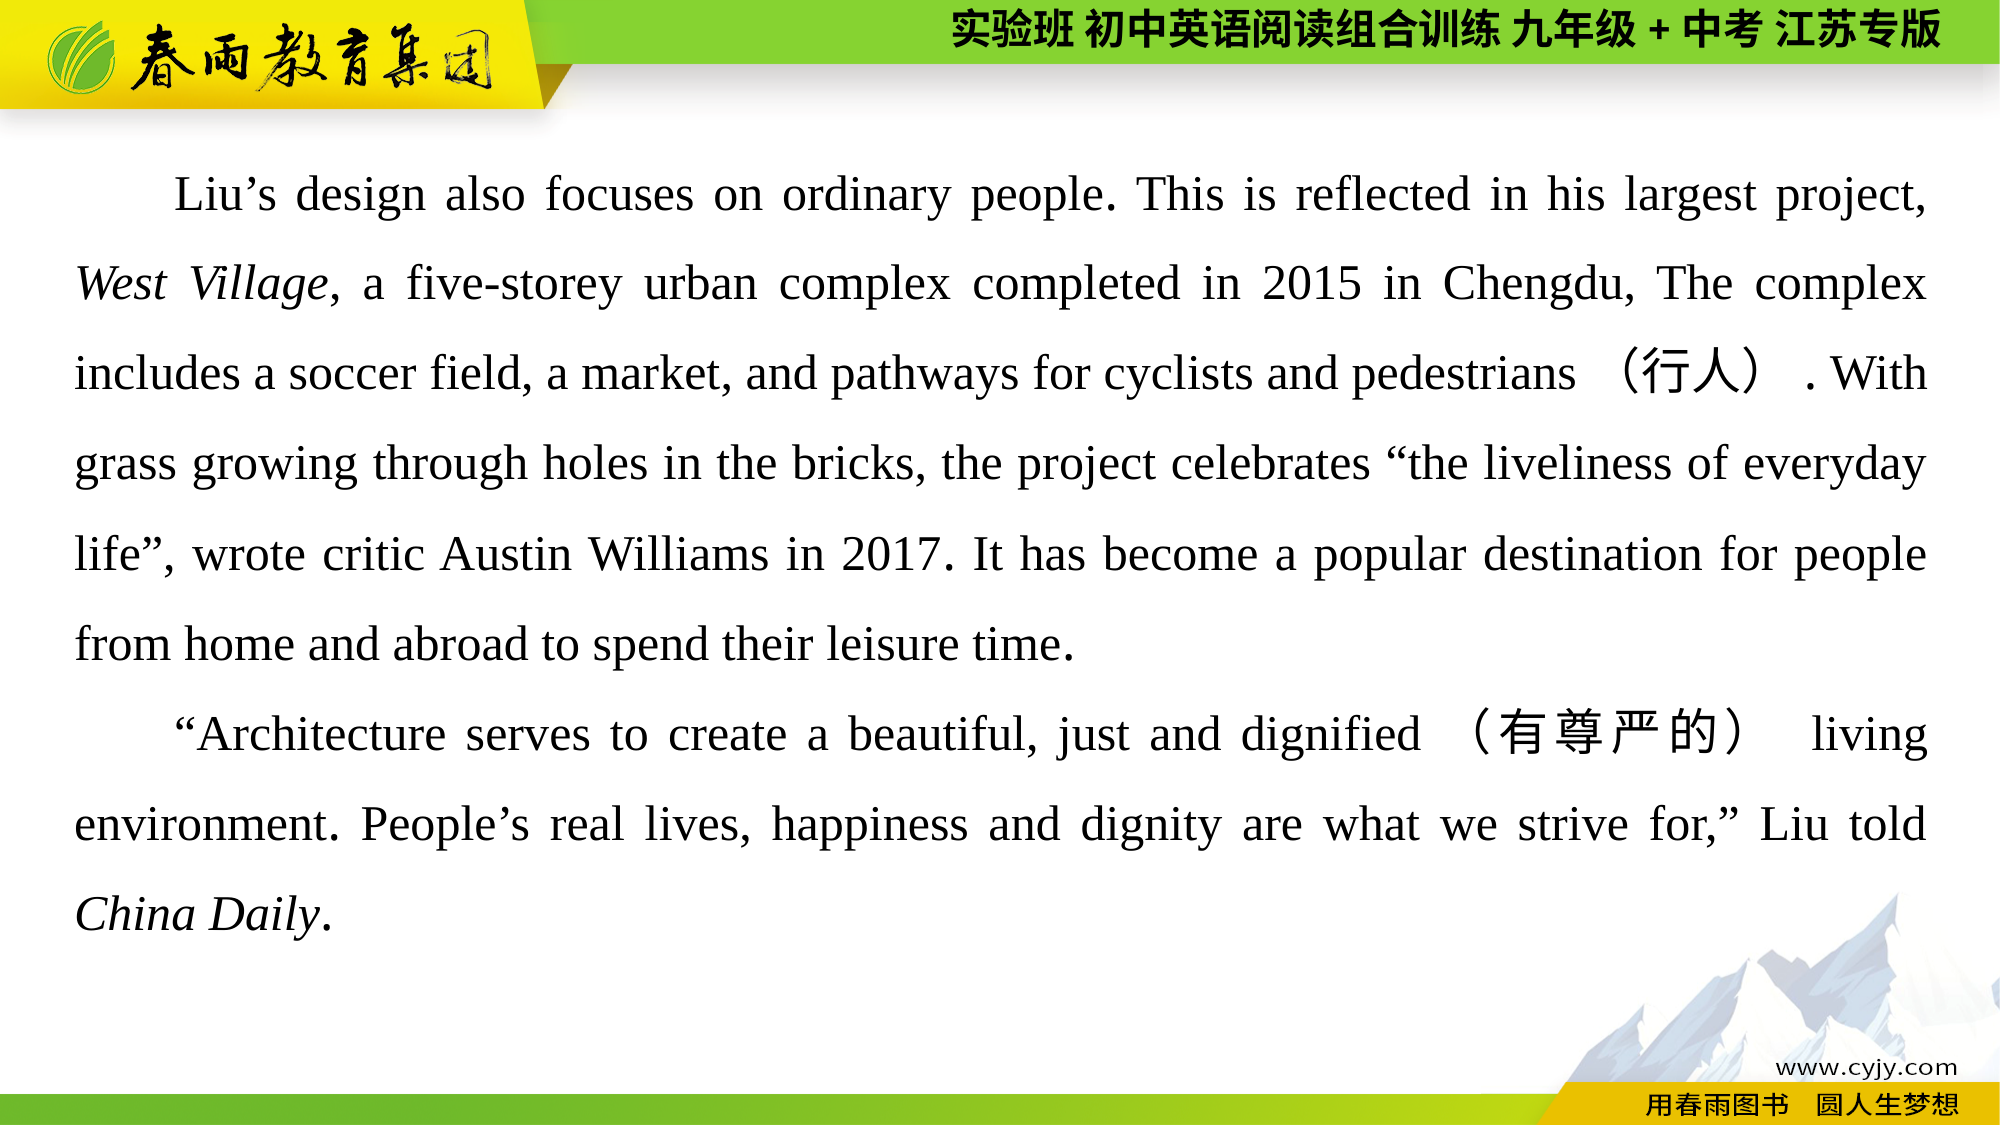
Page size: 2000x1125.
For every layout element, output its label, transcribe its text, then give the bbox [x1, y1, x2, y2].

picture [0, 0, 2000, 1125]
list Liu’s design also focuses on ordinary people. This is reflected in his largest project, West Village, a five-storey urban complex completed in 2015 in Chengdu, The complex includes a soccer field, a market, and pathways for cyclists and pedestrians（行人）. With grass growing through holes in the bricks, the project celebrates “the liveliness of everyday life”, wrote critic Austin Williams in 2017. It has become a popular destination for people from home and abroad to spend their leisure time. “Architecture serves to create a beautiful, just and dignified（有尊严的） living environment. People’s real lives, happiness and dignity are what we strive for,” Liu told China Daily. [59, 122, 1944, 944]
